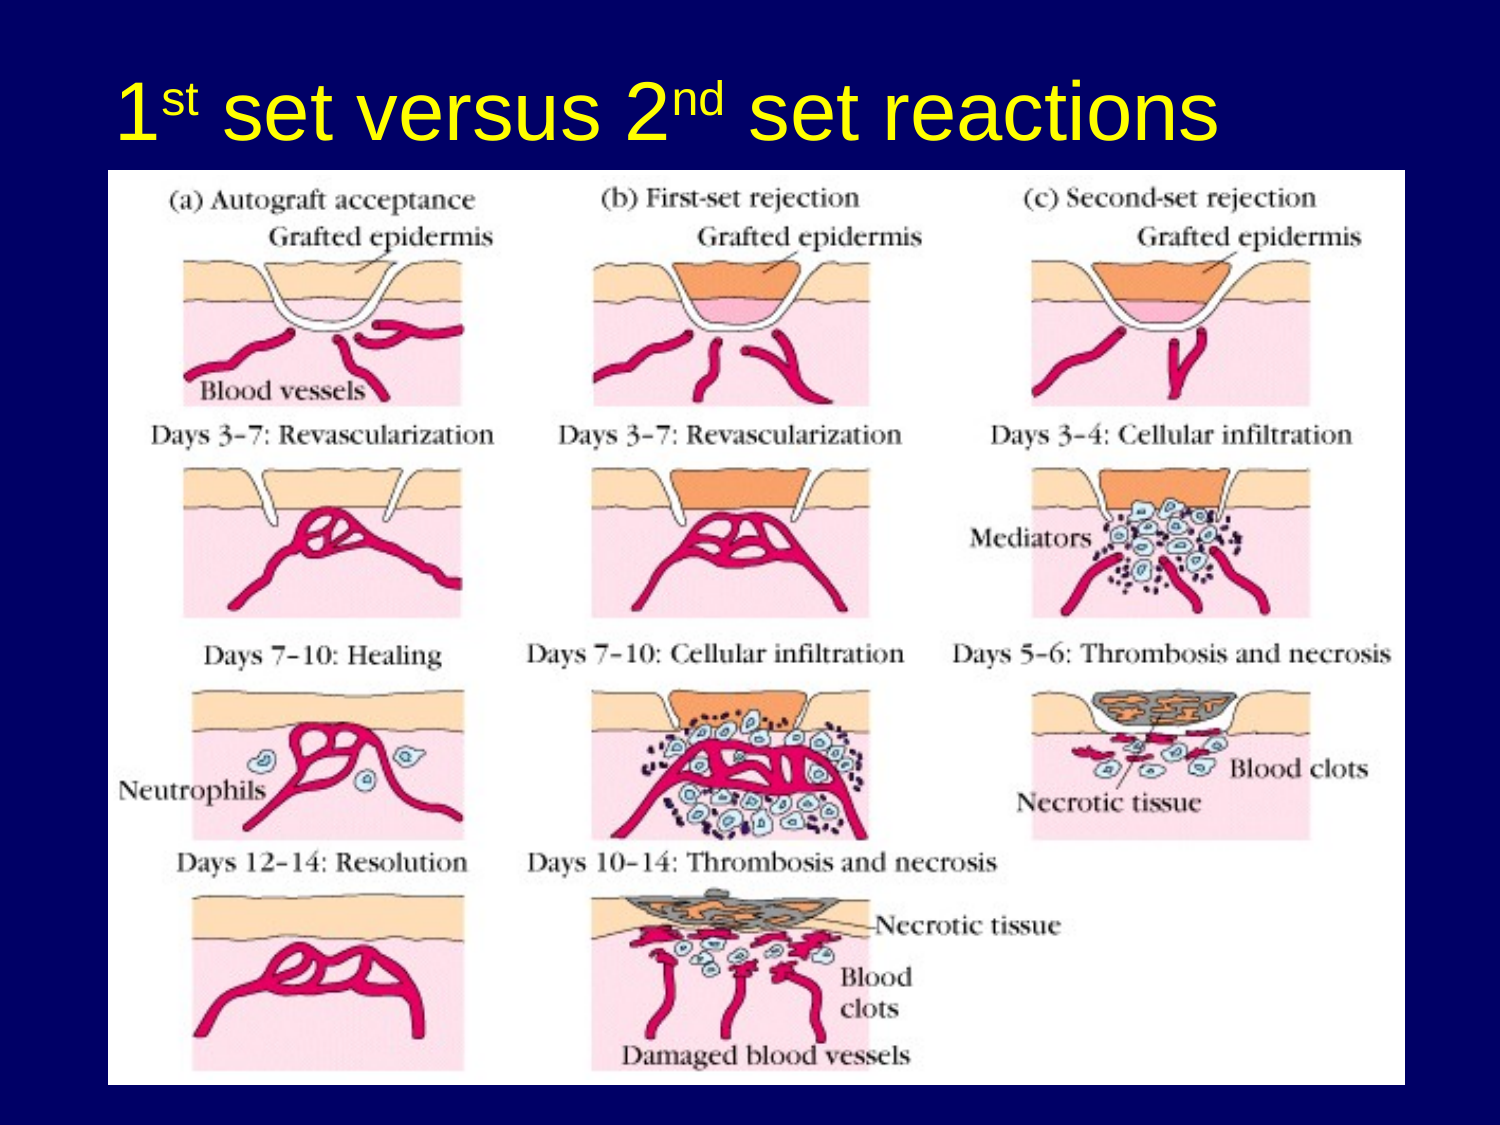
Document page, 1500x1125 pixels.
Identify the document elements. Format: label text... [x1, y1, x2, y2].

picture [112, 174, 1401, 1081]
text_box 1st set versus 2nd set reactions [100, 50, 1236, 165]
